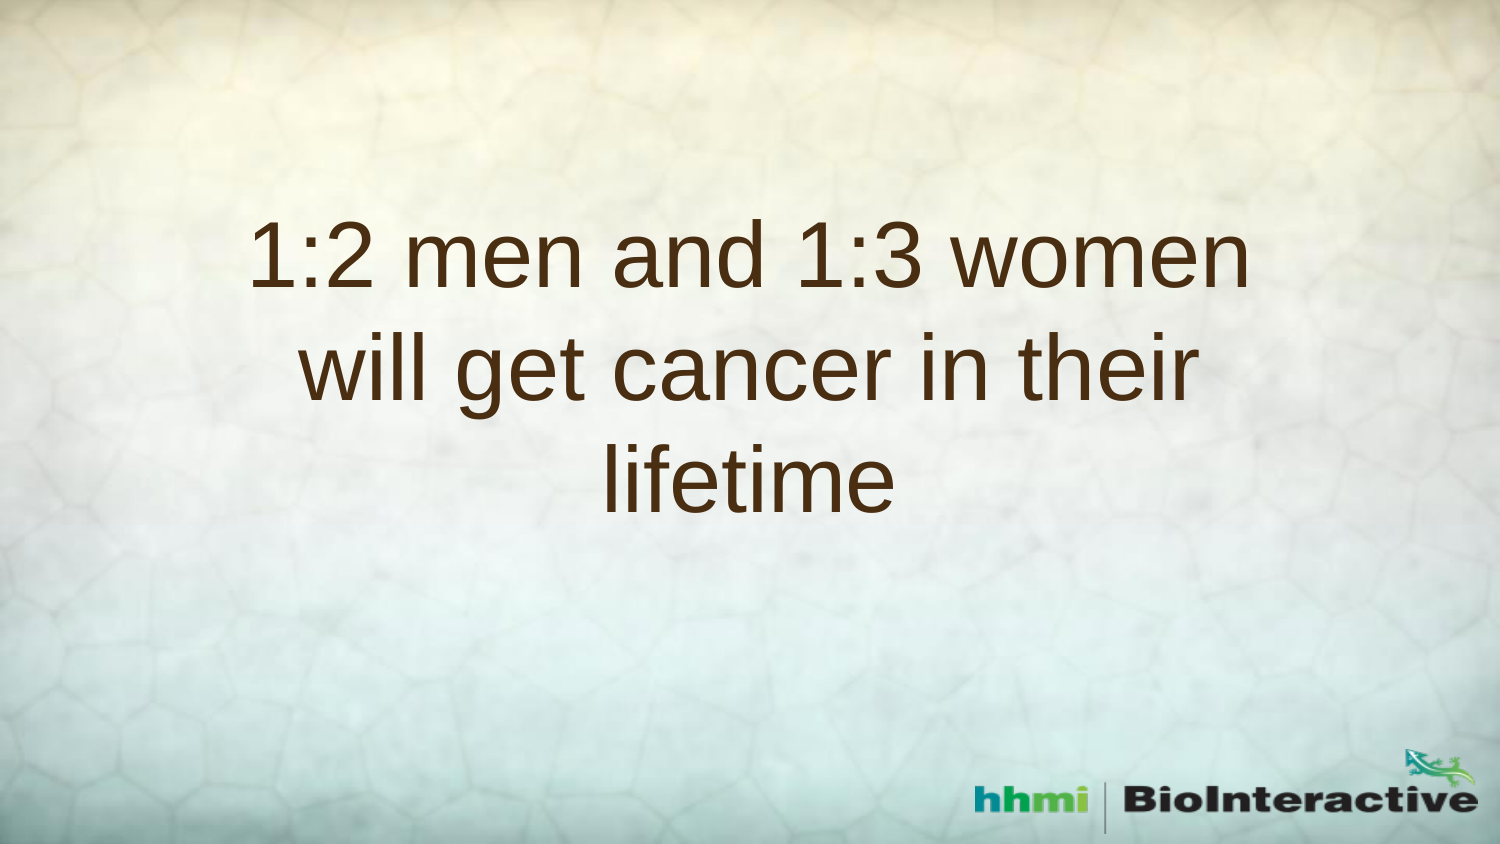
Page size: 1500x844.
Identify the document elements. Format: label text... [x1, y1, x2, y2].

picture [0, 0, 1500, 844]
list 1:2 men and 1:3 women will get cancer in their lifetime [187, 187, 1313, 698]
